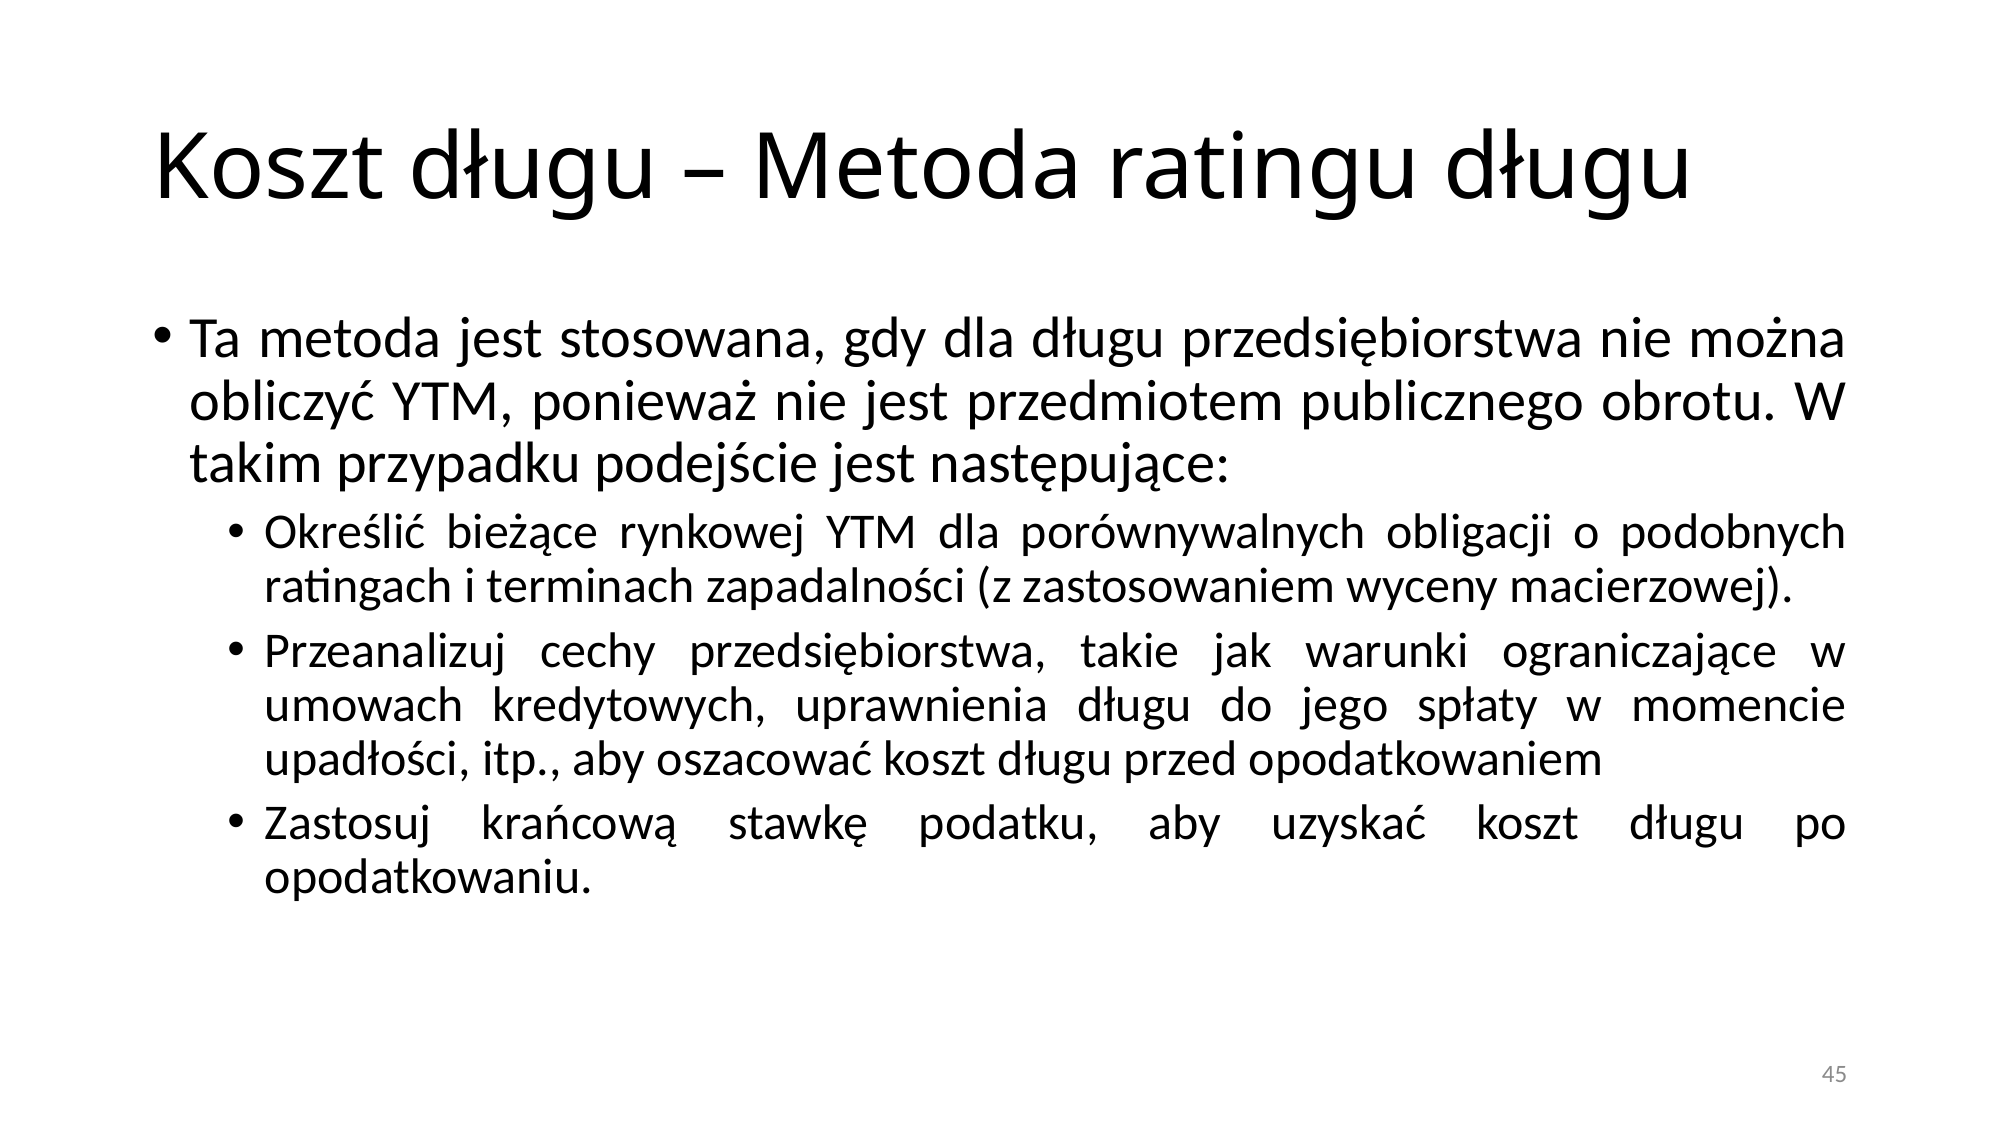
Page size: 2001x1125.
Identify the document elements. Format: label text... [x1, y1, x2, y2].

list Ta metoda jest stosowana, gdy dla długu przedsiębiorstwa nie można obliczyć YTM, ponieważ nie jest przedmiotem publicznego obrotu. W takim przypadku podejście jest następujące: Określić bieżące rynkowej YTM dla porównywalnych obligacji o podobnych ratingach i terminach zapadalności (z zastosowaniem wyceny macierzowej). Przeanalizuj cechy przedsiębiorstwa, takie jak warunki ograniczające w umowach kredytowych, uprawnienia długu do jego spłaty w momencie upadłości, itp., aby oszacować koszt długu przed opodatkowaniem Zastosuj krańcową stawkę podatku, aby uzyskać koszt długu po opodatkowaniu. [137, 299, 1863, 1014]
title Koszt długu – Metoda ratingu długu [137, 59, 1863, 278]
slide_number 45 [1412, 1042, 1863, 1103]
